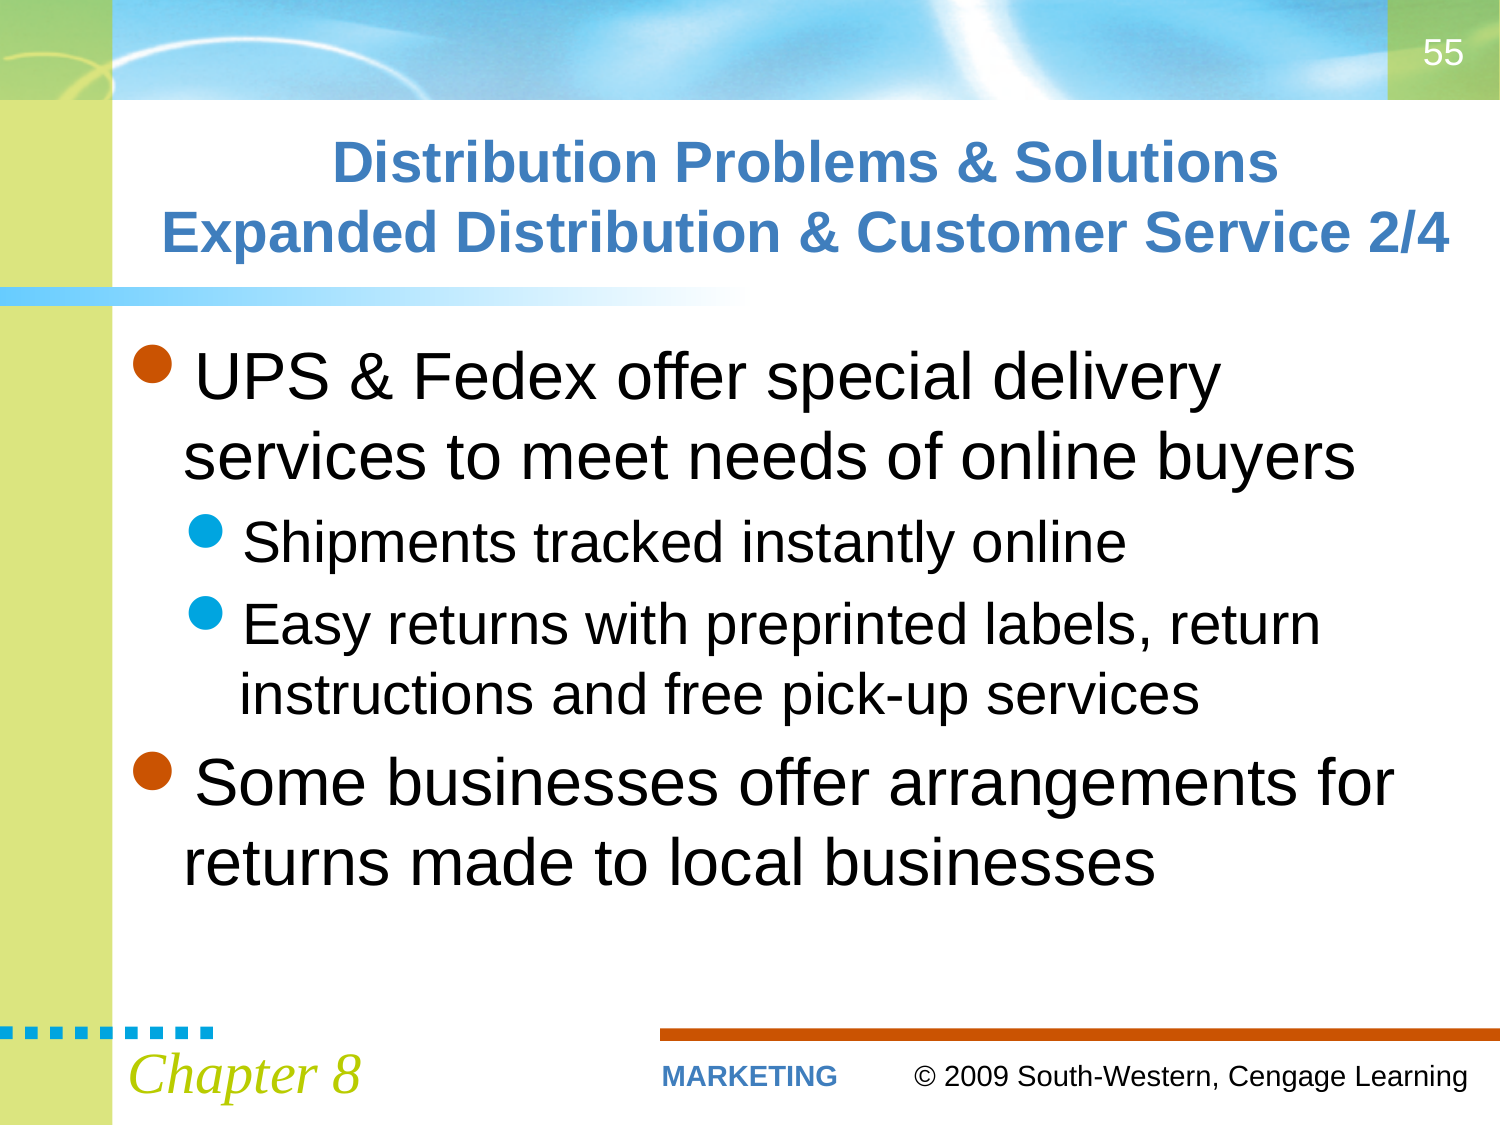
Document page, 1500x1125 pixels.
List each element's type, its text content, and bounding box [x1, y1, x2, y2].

list UPS & Fedex offer special delivery services to meet needs of online buyers Shipments tracked instantly online Easy returns with preprinted labels, return instructions and free pick-up services Some businesses offer arrangements for returns made to local businesses [112, 324, 1463, 1001]
slide_number 55 [1387, 0, 1500, 99]
footer Chapter 8 [112, 1012, 638, 1113]
title Distribution Problems & Solutions Expanded Distribution & Customer Service 2/4 [112, 99, 1500, 288]
